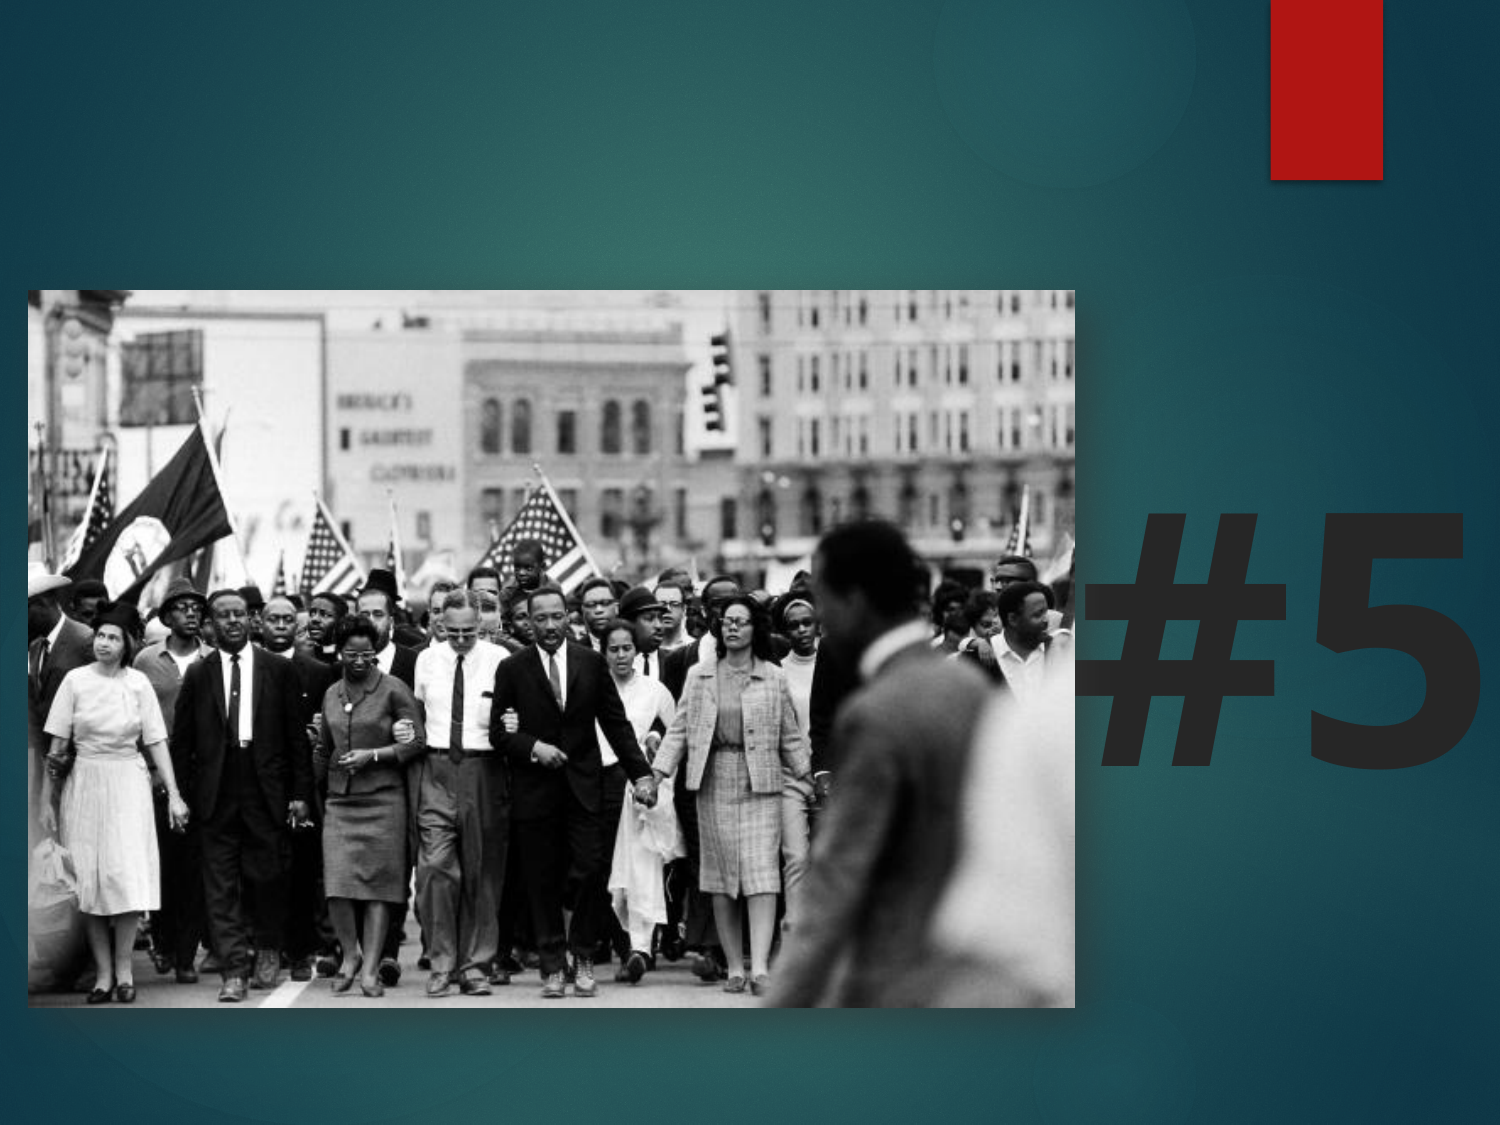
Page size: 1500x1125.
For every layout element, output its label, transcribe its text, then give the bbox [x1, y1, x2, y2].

text_box #5 [1123, 375, 1500, 845]
picture [28, 290, 1075, 1008]
